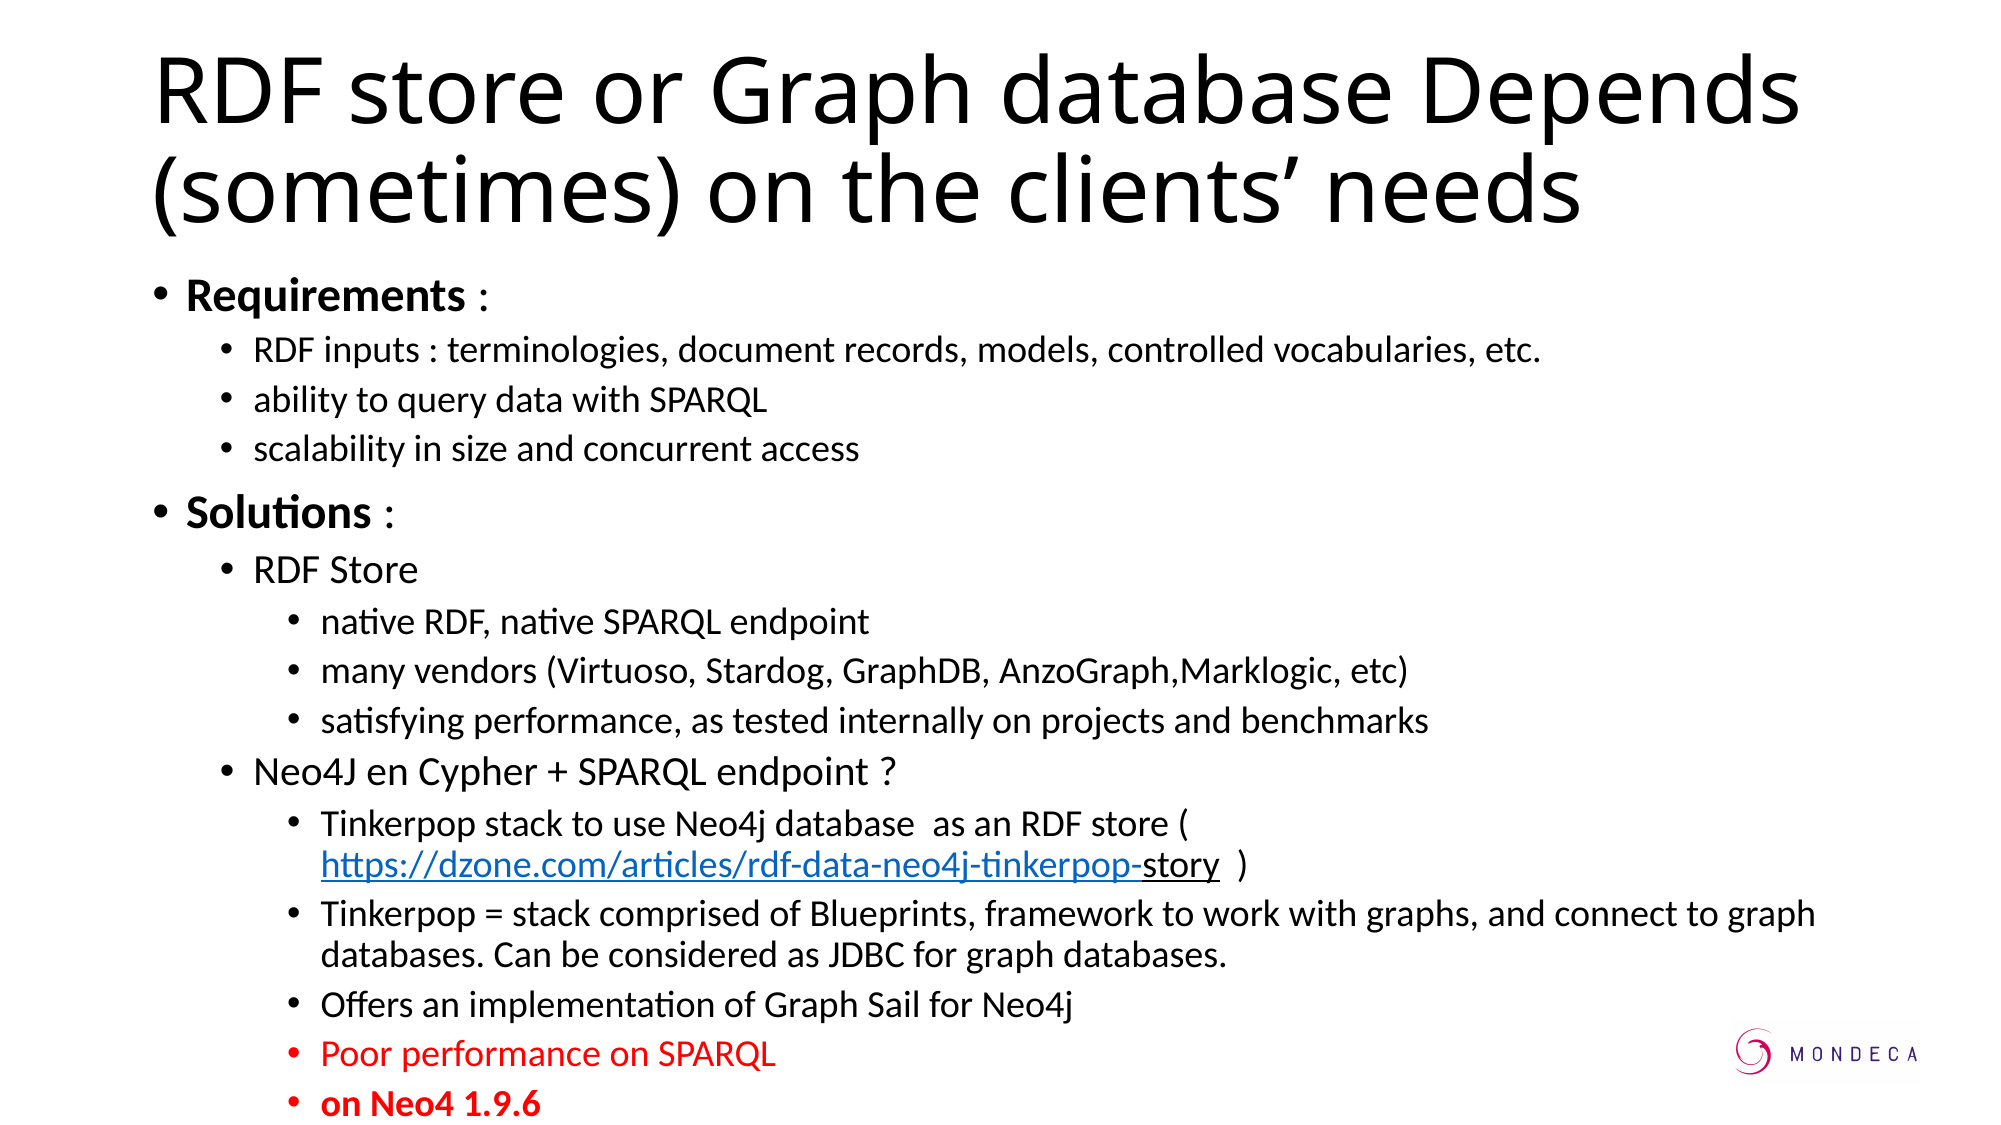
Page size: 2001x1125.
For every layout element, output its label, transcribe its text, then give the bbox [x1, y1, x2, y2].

title RDF store or Graph database Depends (sometimes) on the clients’ needs [137, 34, 1863, 252]
list Requirements : RDF inputs : terminologies, document records, models, controlled vocabularies, etc. ability to query data with SPARQL scalability in size and concurrent access Solutions : RDF Store native RDF, native SPARQL endpoint many vendors (Virtuoso, Stardog, GraphDB, AnzoGraph,Marklogic, etc) satisfying performance, as tested internally on projects and benchmarks Neo4J en Cypher + SPARQL endpoint ? Tinkerpop stack to use Neo4j database as an RDF store (https://dzone.com/articles/rdf-data-neo4j-tinkerpop-story ) Tinkerpop = stack comprised of Blueprints, framework to work with graphs, and connect to graph databases. Can be considered as JDBC for graph databases. Offers an implementation of Graph Sail for Neo4j Poor performance on SPARQL on Neo4 1.9.6 [137, 261, 1863, 1125]
picture [1731, 1018, 1921, 1085]
